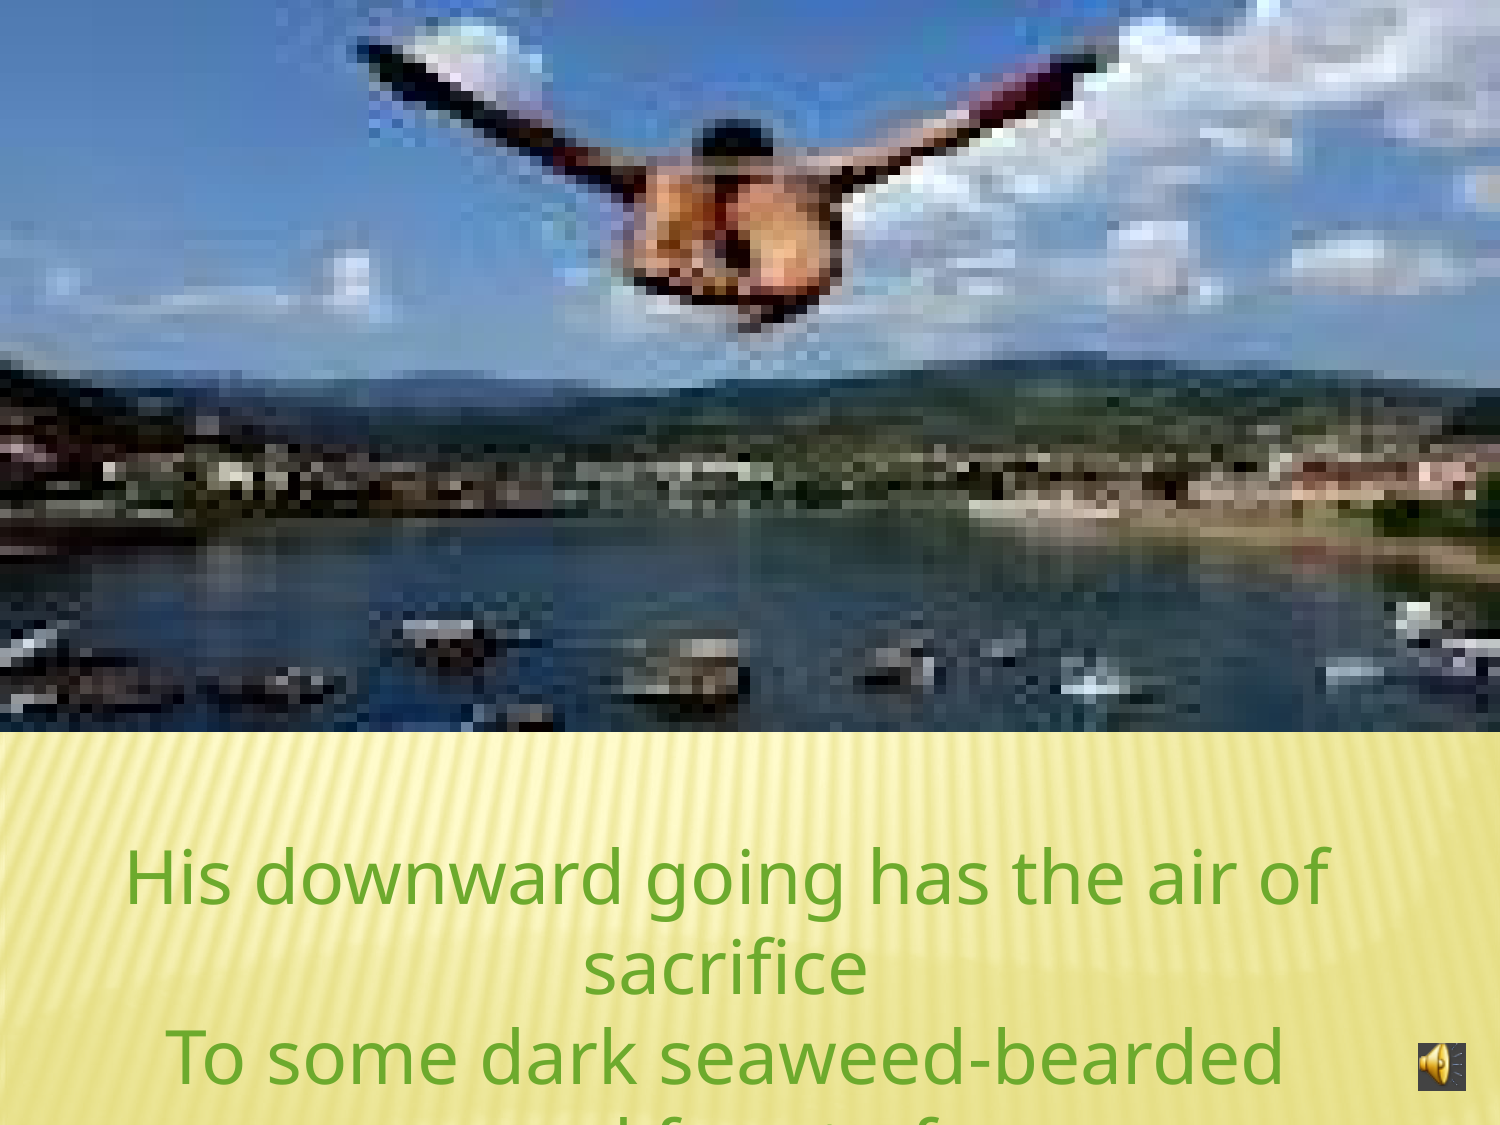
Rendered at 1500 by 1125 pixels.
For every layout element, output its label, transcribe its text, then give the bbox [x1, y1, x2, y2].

text_box His downward going has the air of sacrifice To some dark seaweed-bearded seagod face to face. [29, 822, 1424, 1125]
picture [0, 0, 1500, 732]
picture [1416, 1041, 1468, 1093]
